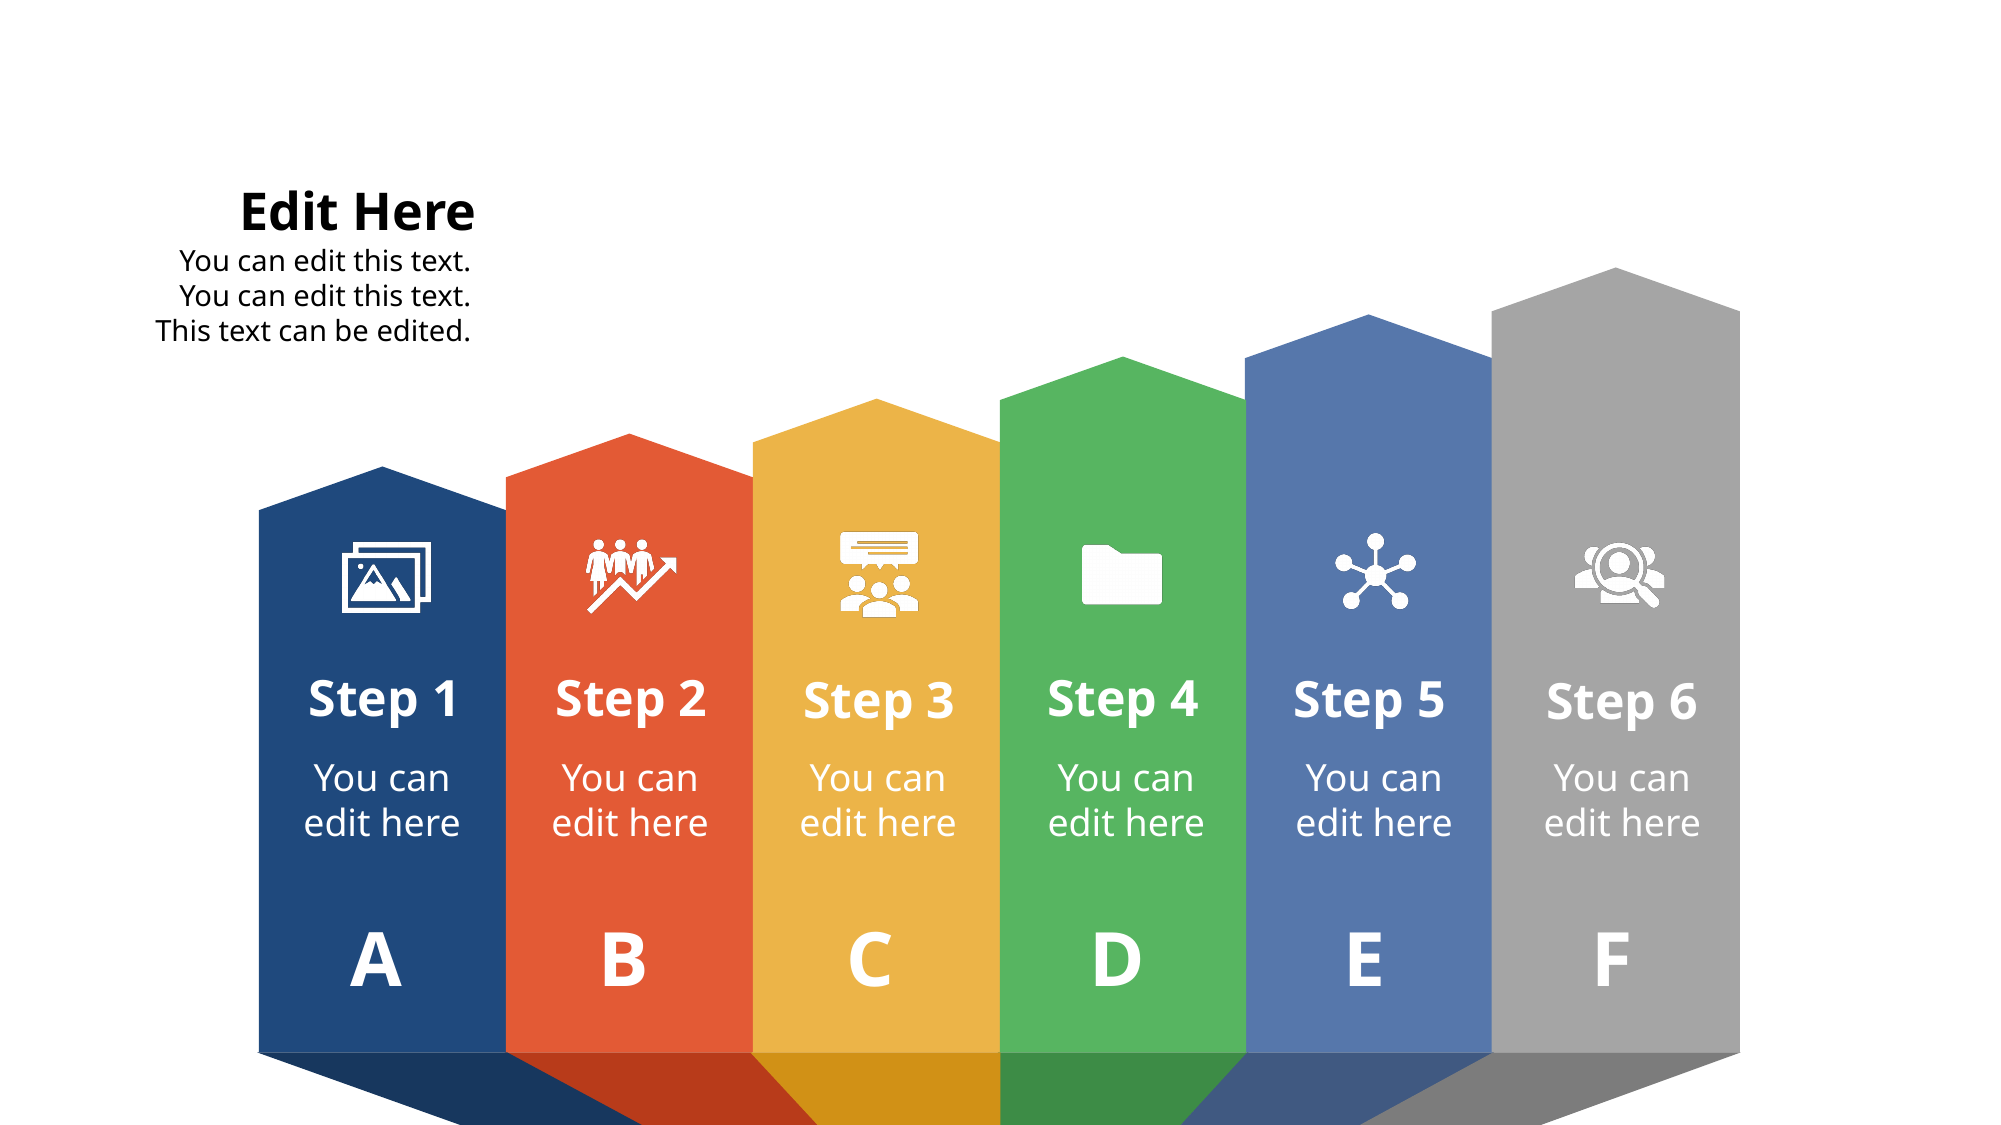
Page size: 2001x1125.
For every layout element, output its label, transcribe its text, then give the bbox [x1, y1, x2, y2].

text_box You can edit here [774, 746, 983, 851]
text_box You can edit here [526, 746, 735, 851]
text_box B [583, 904, 664, 1009]
text_box D [1075, 904, 1161, 1009]
text_box [1490, 266, 1741, 1052]
picture [579, 523, 683, 626]
picture [826, 523, 930, 626]
picture [1324, 519, 1427, 623]
text_box Step 6 [1531, 661, 1713, 737]
text_box [1001, 1052, 1246, 1125]
text_box You can edit here [278, 746, 487, 851]
text_box [1243, 313, 1490, 1052]
text_box A [335, 904, 418, 1009]
picture [1568, 523, 1671, 627]
text_box [751, 397, 998, 1052]
text_box You can edit here [1270, 746, 1479, 851]
text_box Step 5 [1279, 659, 1461, 735]
text_box You can edit here [1518, 746, 1727, 851]
text_box C [831, 904, 910, 1009]
text_box Step 4 [1032, 659, 1214, 734]
picture [1070, 523, 1174, 626]
text_box Step 2 [540, 659, 723, 734]
text_box Step 3 [788, 661, 970, 737]
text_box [108, 177, 487, 357]
text_box [509, 1052, 816, 1125]
text_box [750, 1052, 1001, 1125]
text_box [257, 1052, 642, 1125]
text_box [1180, 1052, 1491, 1125]
text_box [504, 432, 751, 1052]
text_box [257, 465, 504, 1052]
text_box [1359, 1052, 1741, 1125]
picture [340, 529, 435, 623]
text_box [998, 355, 1248, 1052]
text_box Step 1 [294, 658, 476, 734]
text_box E [1329, 904, 1401, 1009]
text_box F [1576, 904, 1648, 1009]
text_box You can edit here [1022, 746, 1231, 851]
